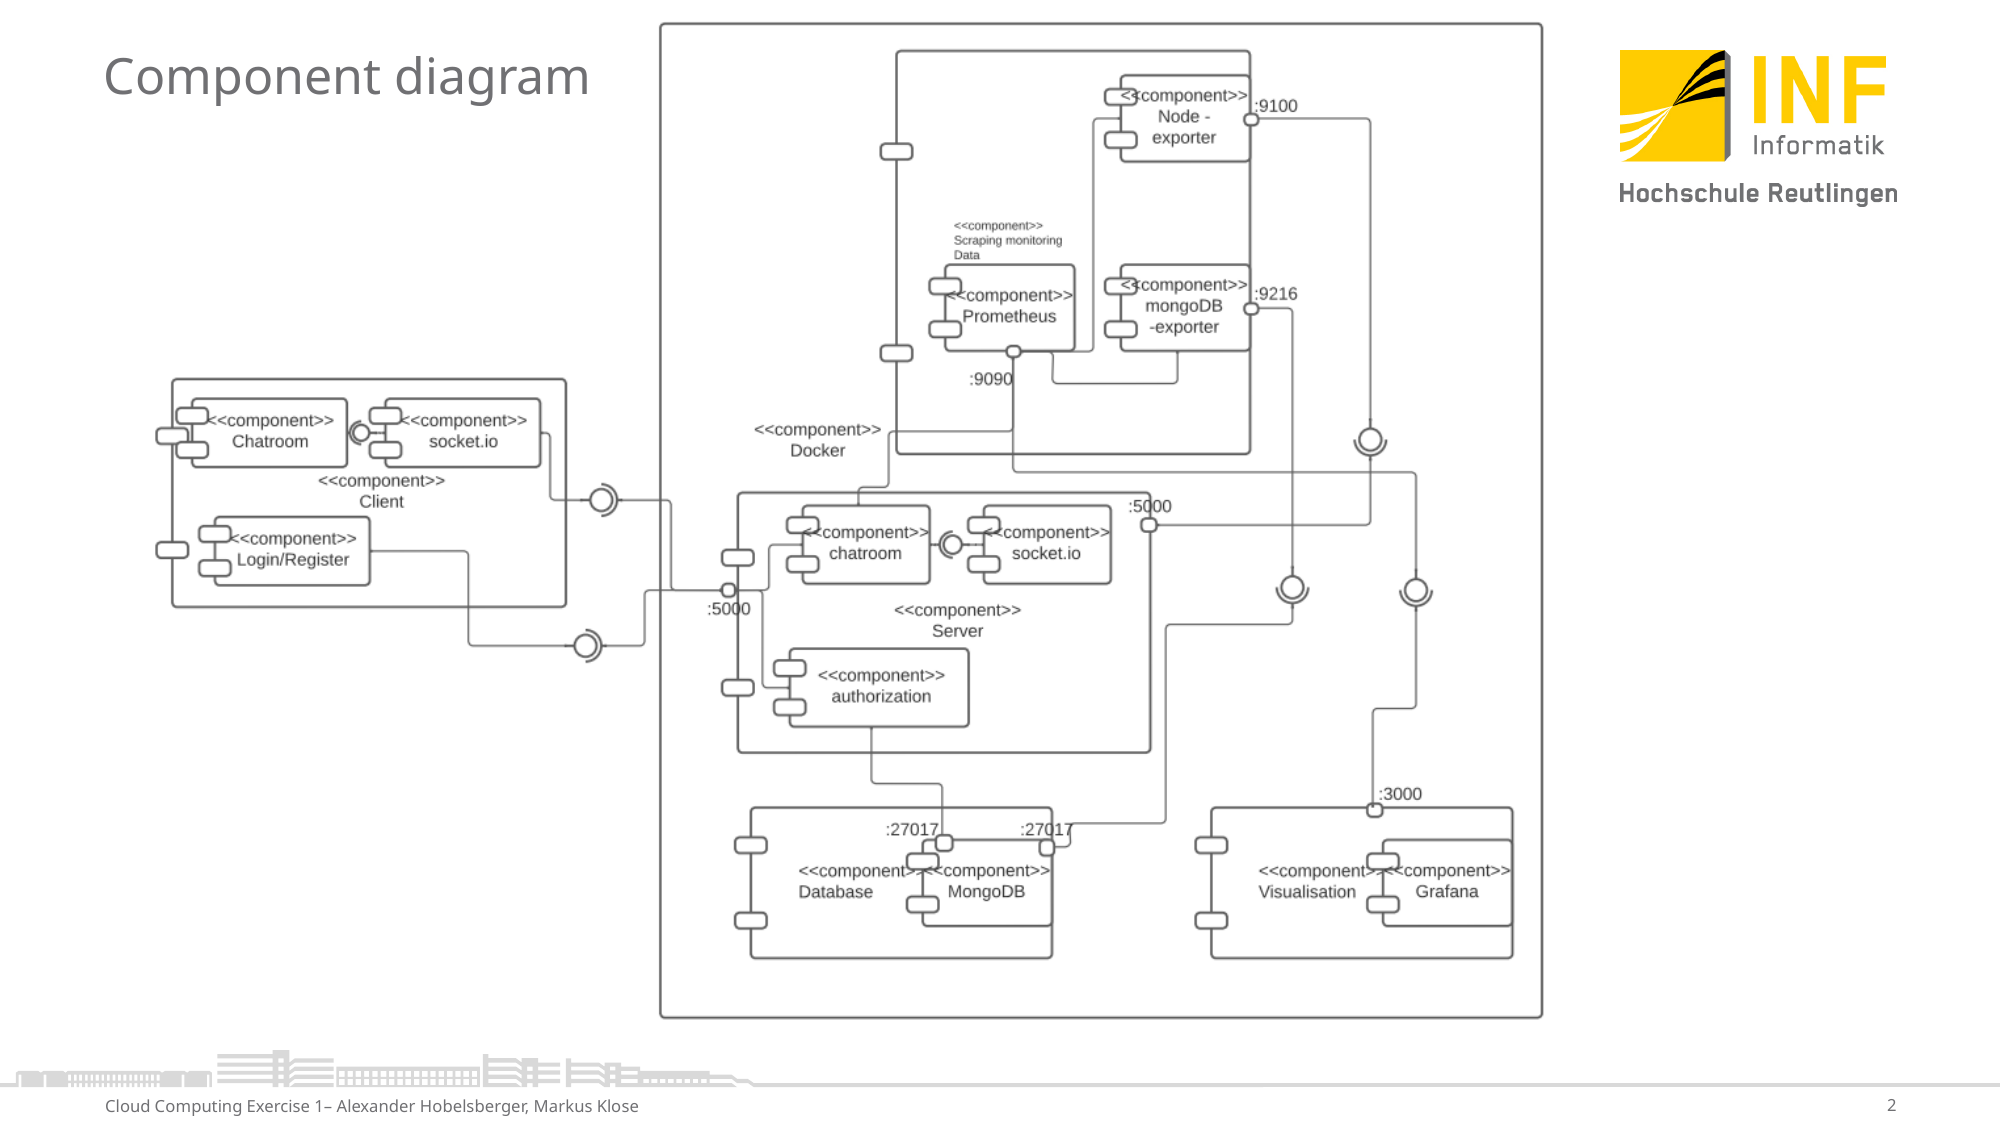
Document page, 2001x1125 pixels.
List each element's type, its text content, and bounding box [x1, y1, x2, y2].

title Component diagram [103, 51, 136, 164]
slide_number 2 [1752, 1087, 1897, 1125]
picture [141, 0, 1612, 1039]
picture [1620, 50, 1897, 207]
footer Cloud Computing Exercise 1– Alexander Hobelsberger, Markus Klose [105, 1087, 1576, 1125]
